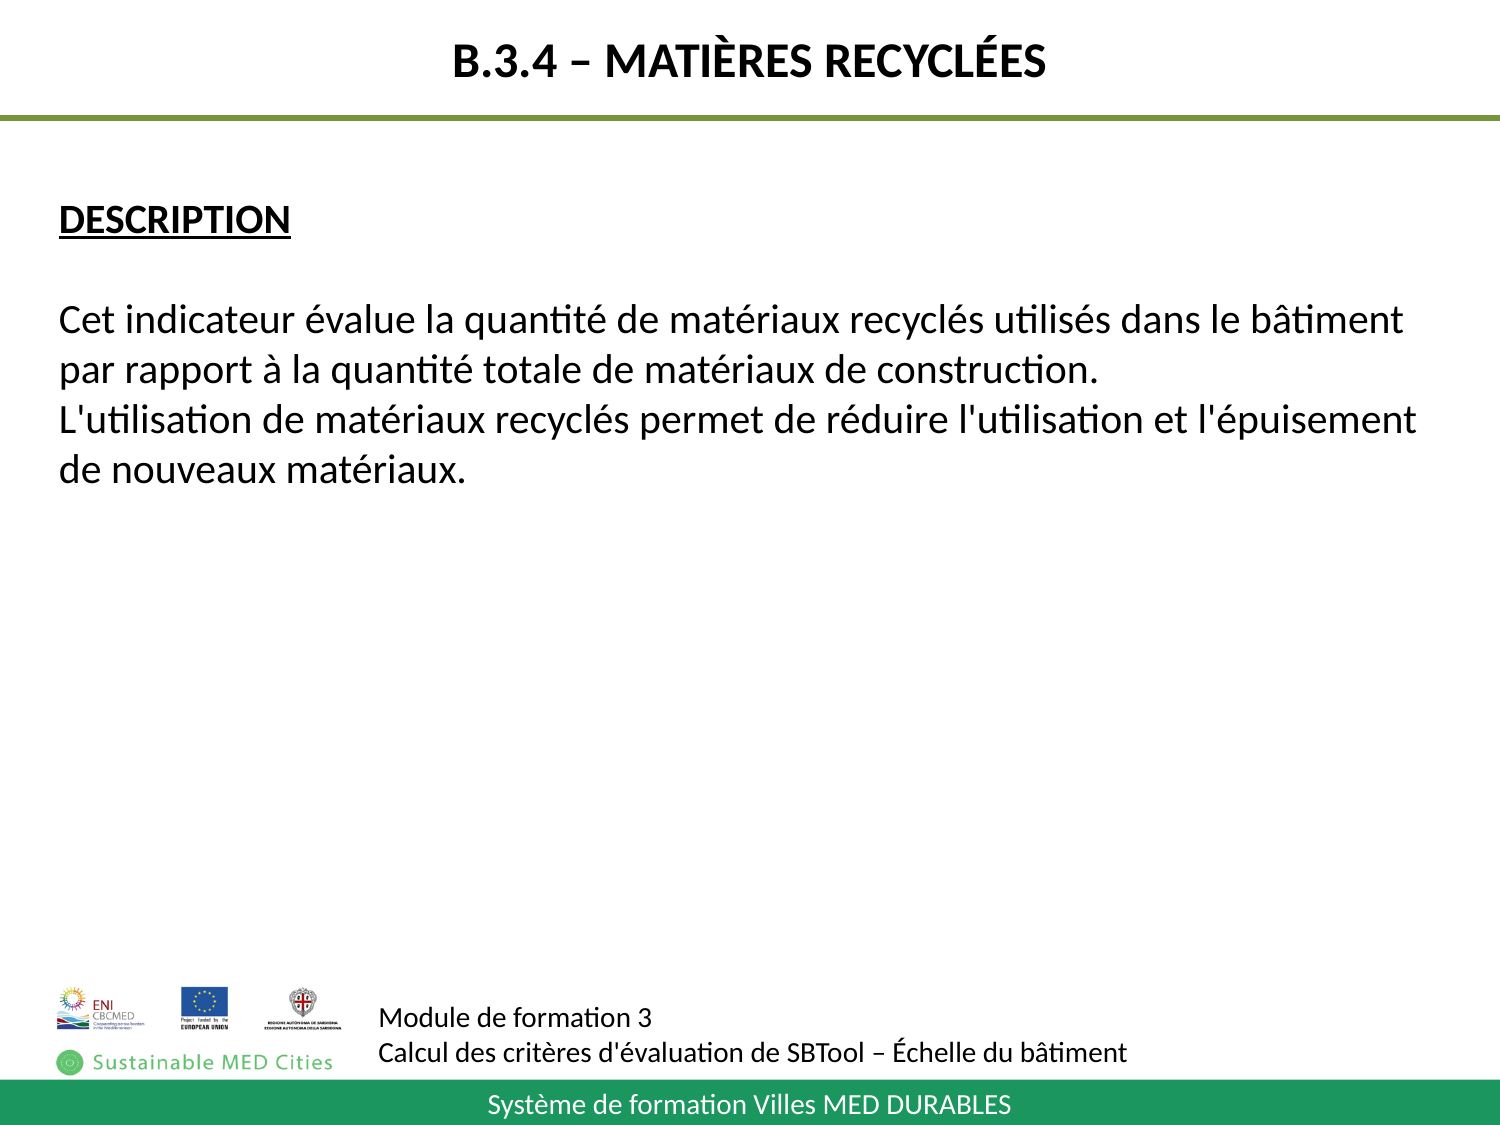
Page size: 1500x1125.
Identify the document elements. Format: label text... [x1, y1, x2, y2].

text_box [0, 972, 1500, 1125]
list DESCRIPTION Cet indicateur évalue la quantité de matériaux recyclés utilisés dans le bâtiment par rapport à la quantité totale de matériaux de construction. L'utilisation de matériaux recyclés permet de réduire l'utilisation et l'épuisement de nouveaux matériaux. [43, 184, 1452, 944]
text_box B.3.4 – MATIÈRES RECYCLÉES [0, 0, 1500, 115]
